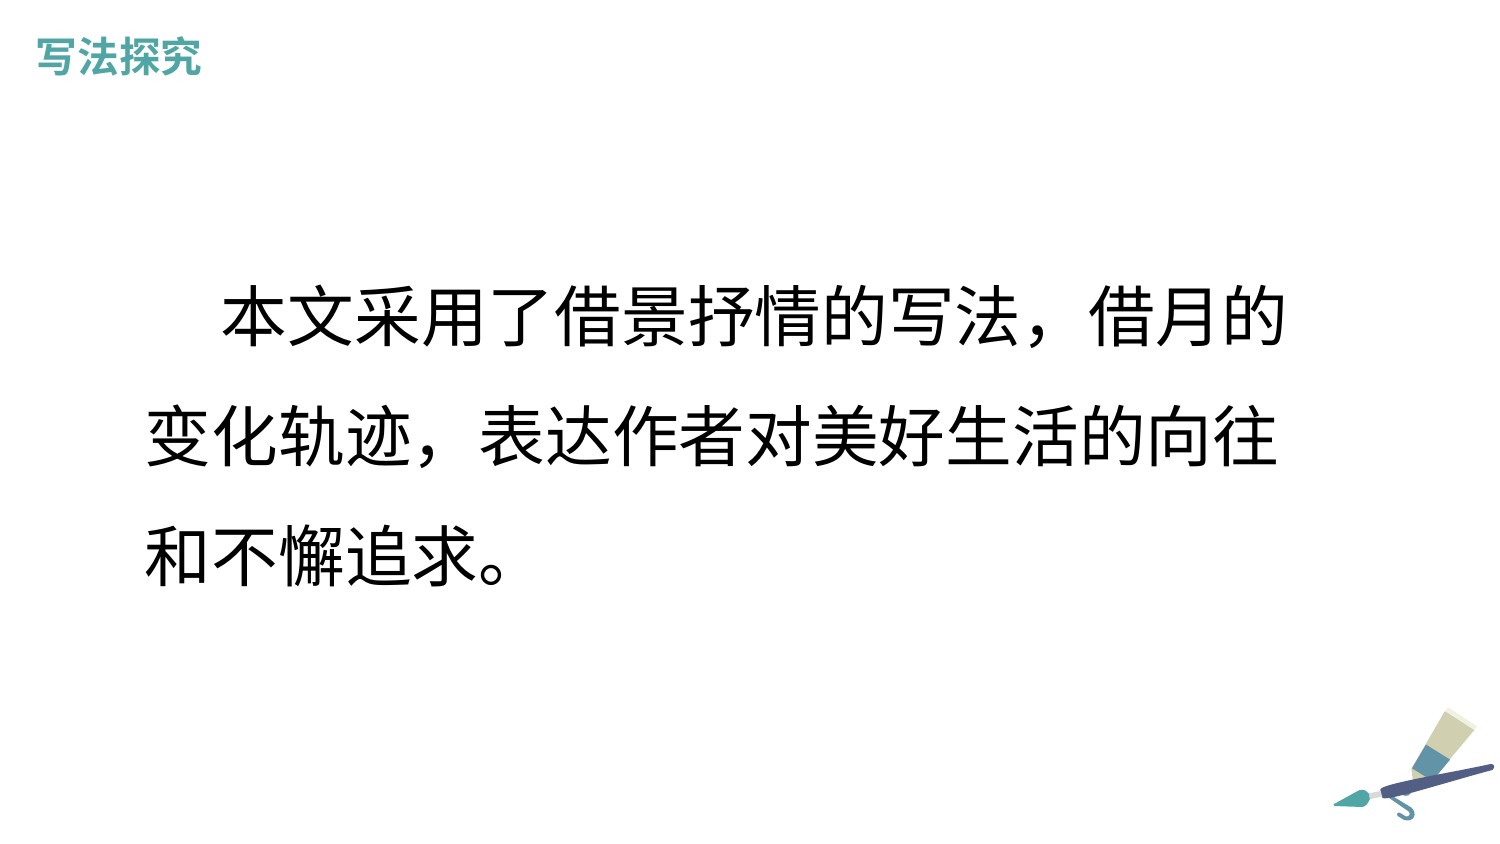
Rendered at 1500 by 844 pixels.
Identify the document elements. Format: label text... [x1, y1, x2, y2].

text_box 写法探究 [24, 25, 261, 87]
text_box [1358, 708, 1481, 844]
text_box 本文采用了借景抒情的写法，借月的变化轨迹，表达作者对美好生活的向往和不懈追求。 [130, 227, 1339, 603]
